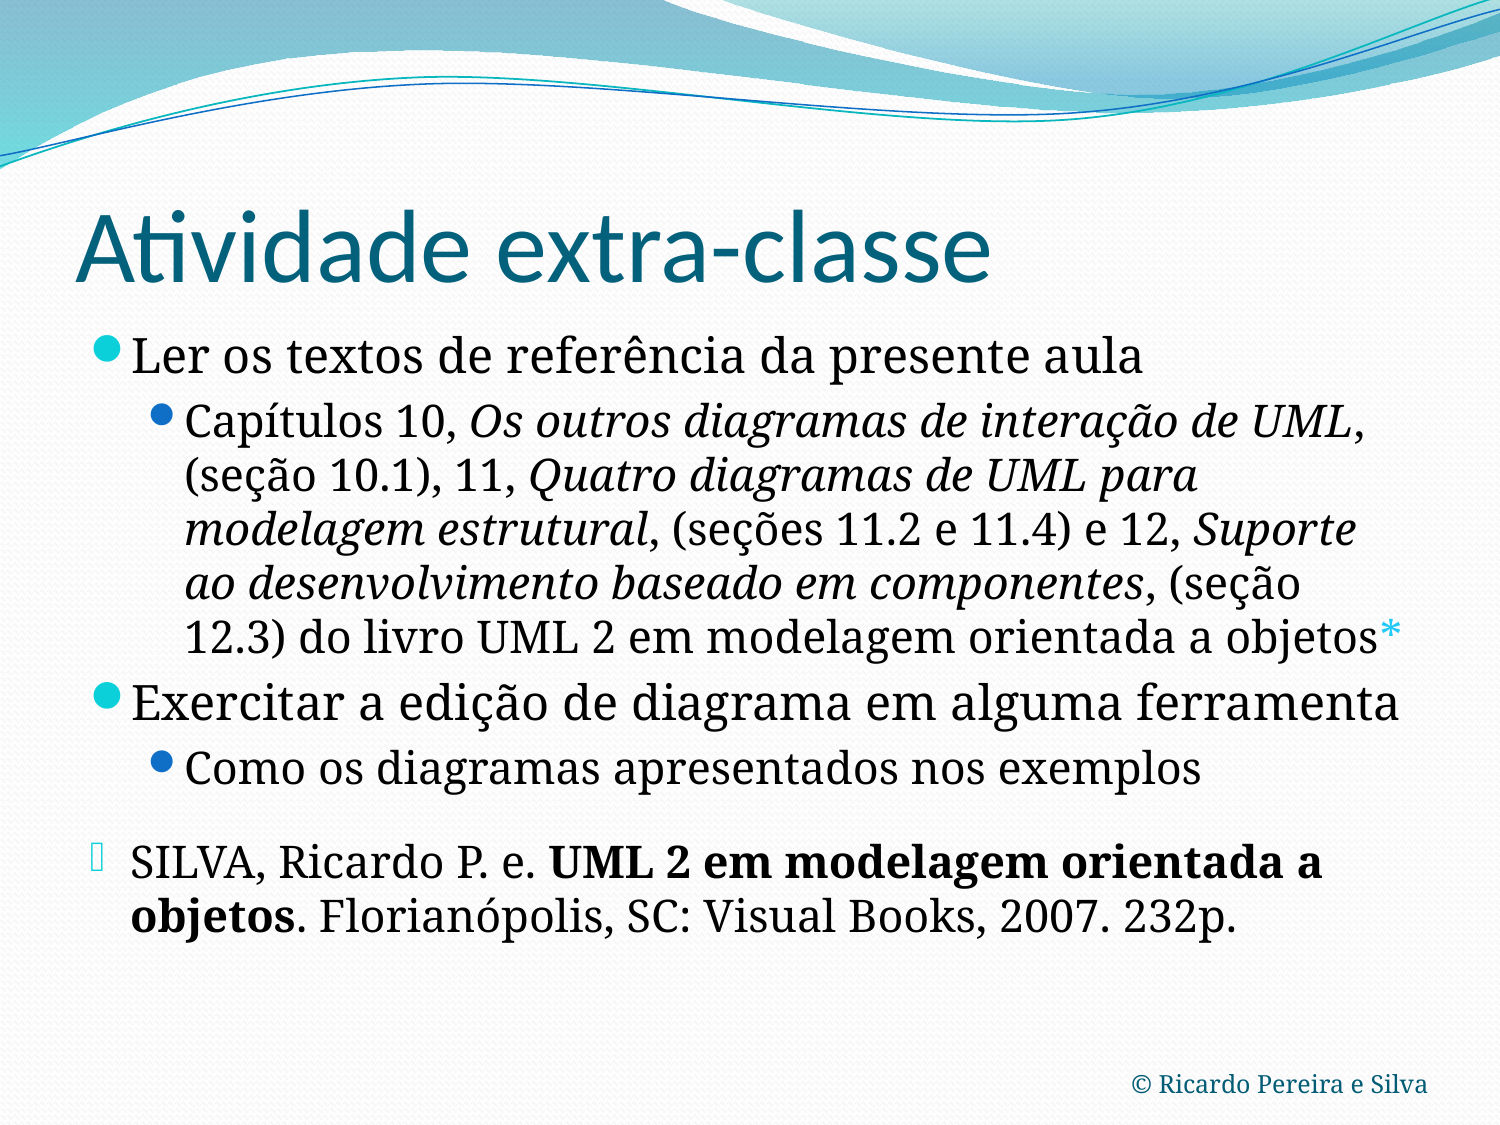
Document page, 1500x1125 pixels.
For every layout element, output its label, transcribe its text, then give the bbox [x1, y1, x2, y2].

footer © Ricardo Pereira e Silva [1101, 1042, 1429, 1103]
title Atividade extra-classe [75, 115, 1425, 303]
list Ler os textos de referência da presente aula Capítulos 10, Os outros diagramas de interação de UML, (seção 10.1), 11, Quatro diagramas de UML para modelagem estrutural, (seções 11.2 e 11.4) e 12, Suporte ao desenvolvimento baseado em componentes, (seção 12.3) do livro UML 2 em modelagem orientada a objetos* Exercitar a edição de diagrama em alguma ferramenta Como os diagramas apresentados nos exemplos SILVA, Ricardo P. e. UML 2 em modelagem orientada a objetos. Florianópolis, SC: Visual Books, 2007. 232p. [75, 317, 1425, 1038]
